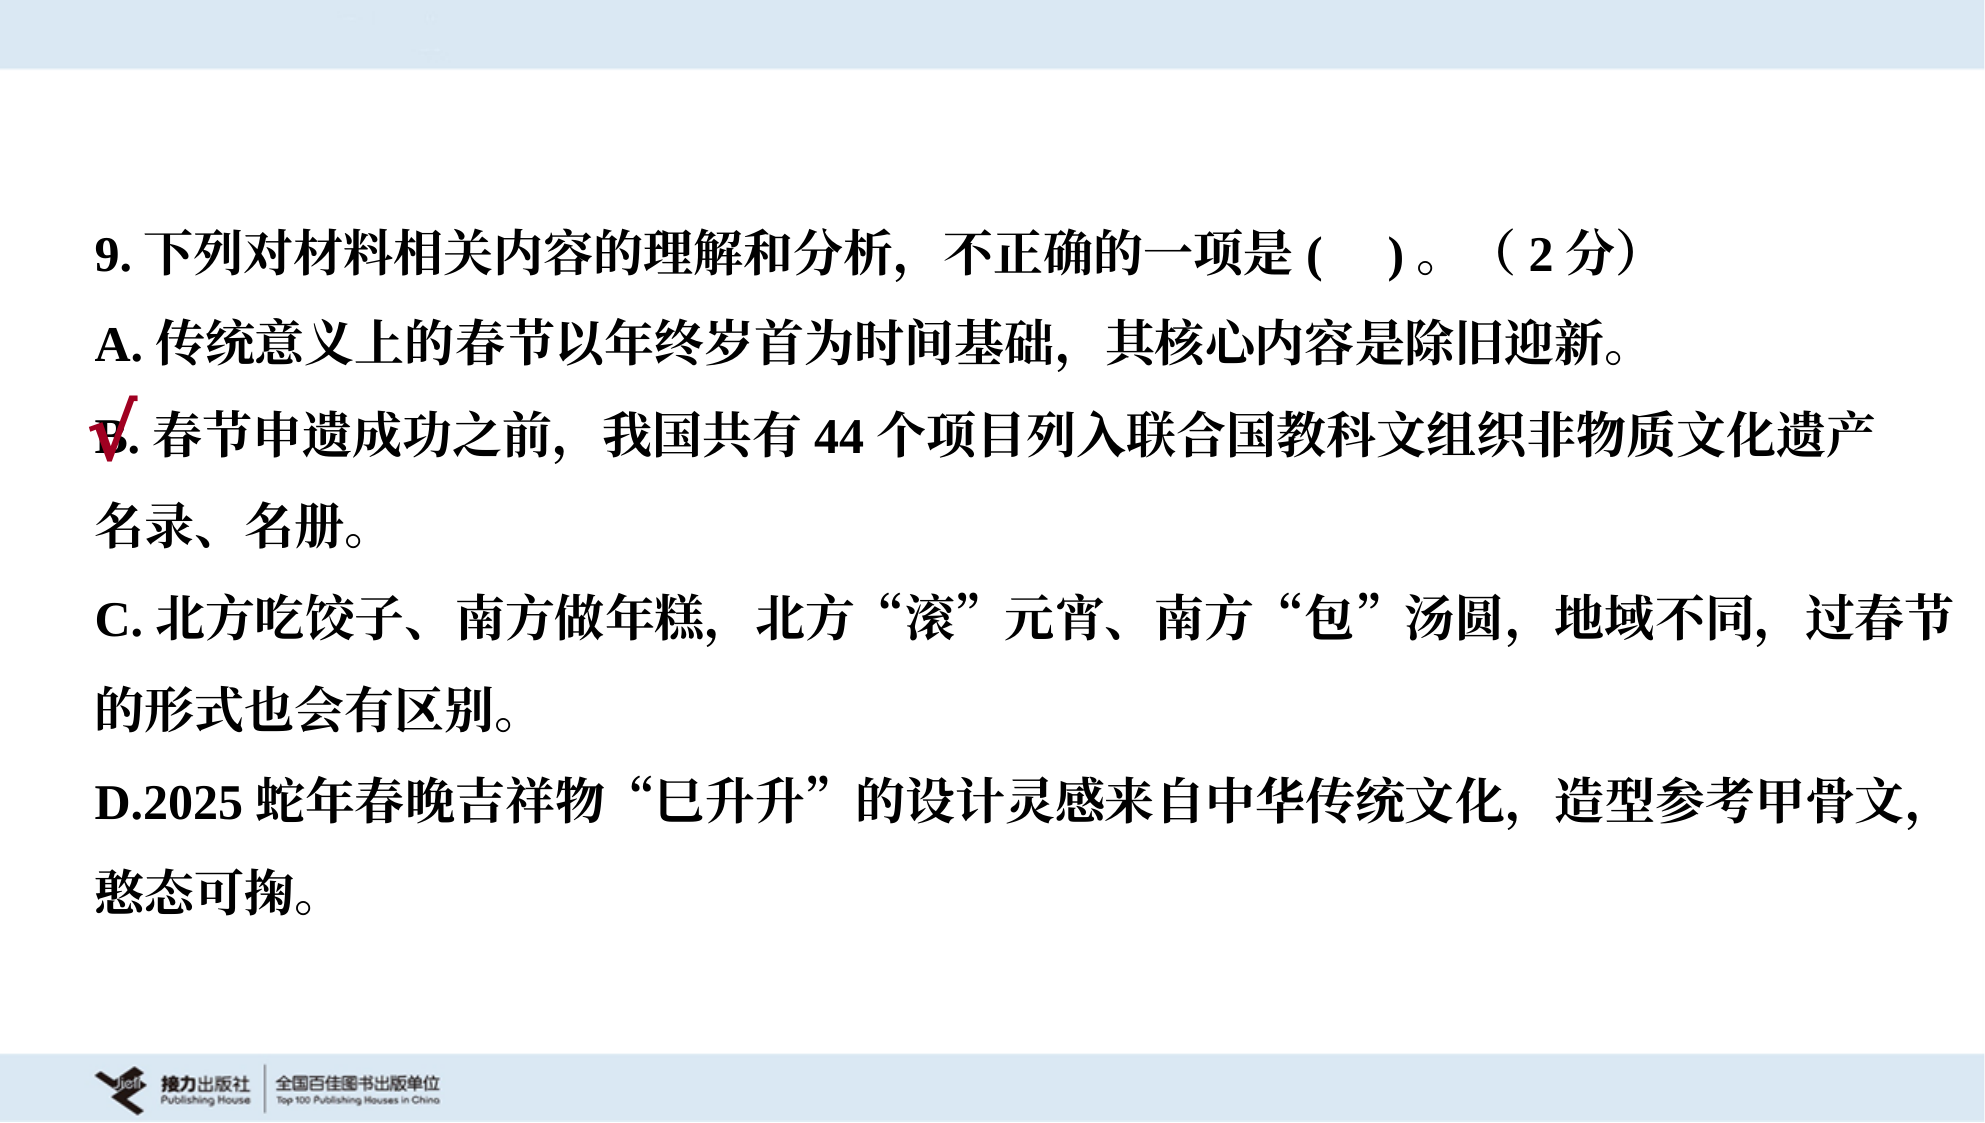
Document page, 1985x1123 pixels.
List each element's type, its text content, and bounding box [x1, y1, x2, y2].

text_box 9.下列对材料相关内容的理解和分析，不正确的一项是( )。（2分） [94, 193, 1892, 279]
text_box √ [86, 383, 139, 476]
text_box A.传统意义上的春节以年终岁首为时间基础，其核心内容是除旧迎新。 B.春节申遗成功之前，我国共有44个项目列入联合国教科文组织非物质文化遗产 名录、名册。 C.北方吃饺子、南方做年糕，北方“滚”元宵、南方“包”汤圆，地域不同，过春节 的形式也会有区别。 D.2025蛇年春晚吉祥物“巳升升”的设计灵感来自中华传统文化，造型参考甲骨文， 憨态可掬。 [94, 279, 1892, 922]
picture [0, 0, 1985, 1122]
